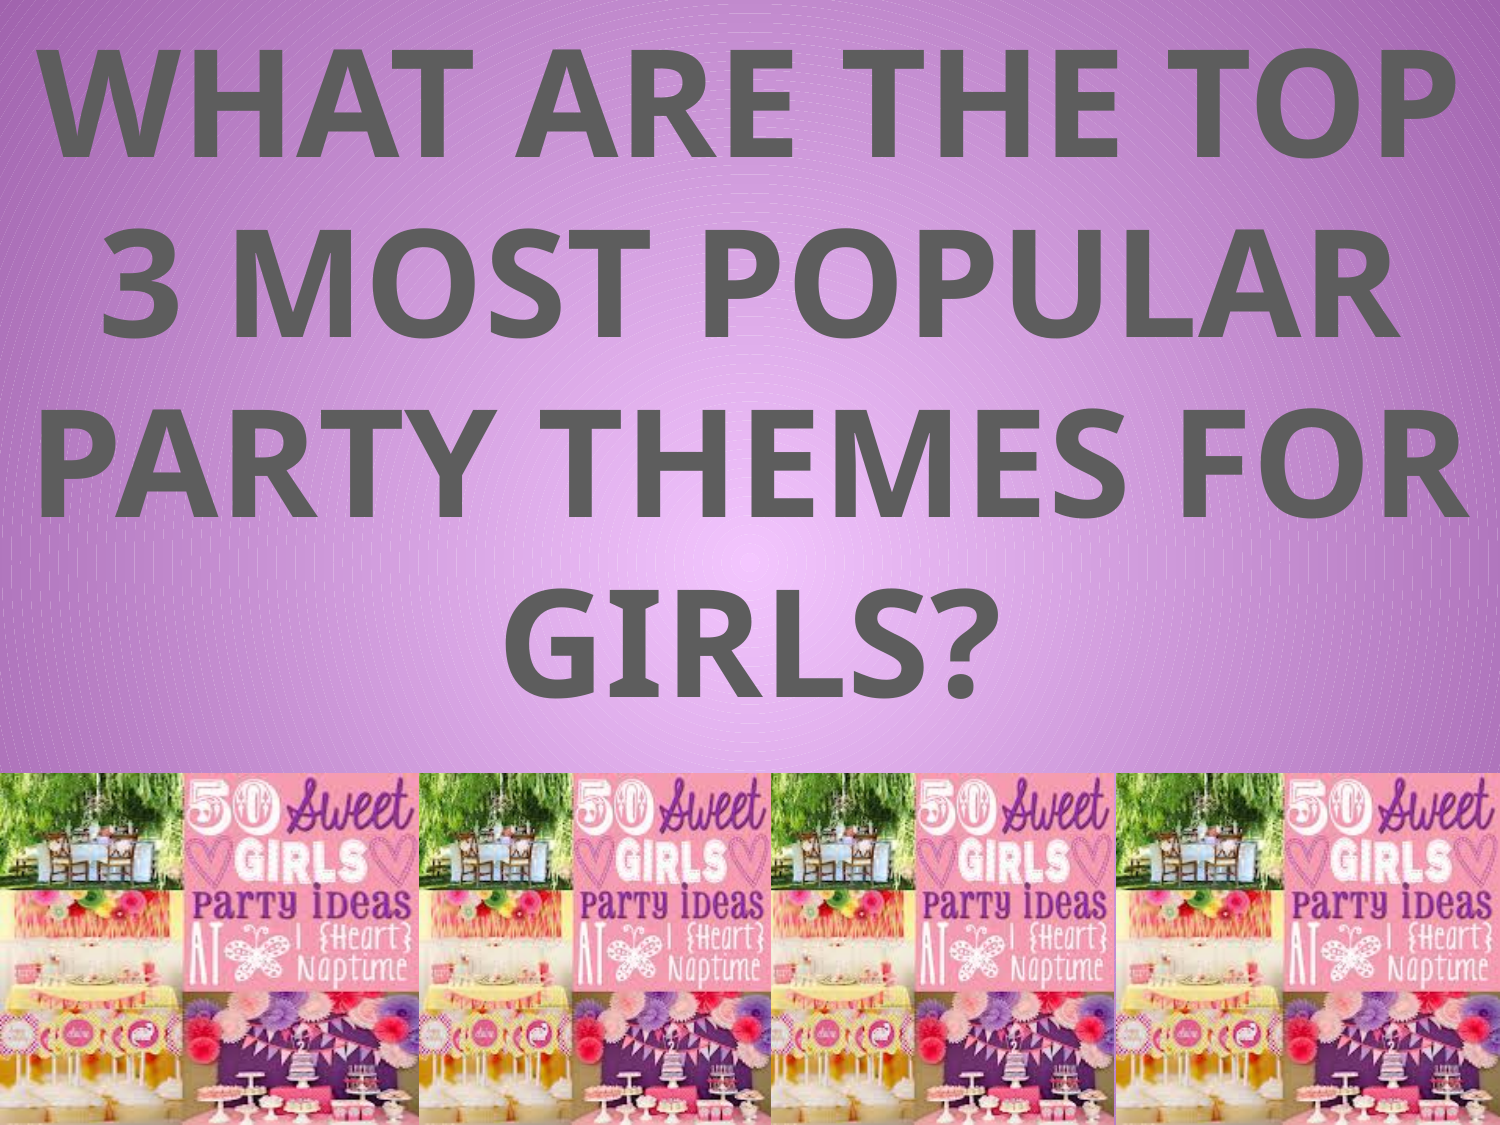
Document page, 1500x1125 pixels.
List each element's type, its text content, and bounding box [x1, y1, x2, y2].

picture [1115, 773, 1500, 1125]
picture [0, 773, 1114, 1125]
text_box WHAT ARE THE TOP 3 MOST POPULAR PARTY THEMES FOR GIRLS? [0, 0, 1500, 735]
